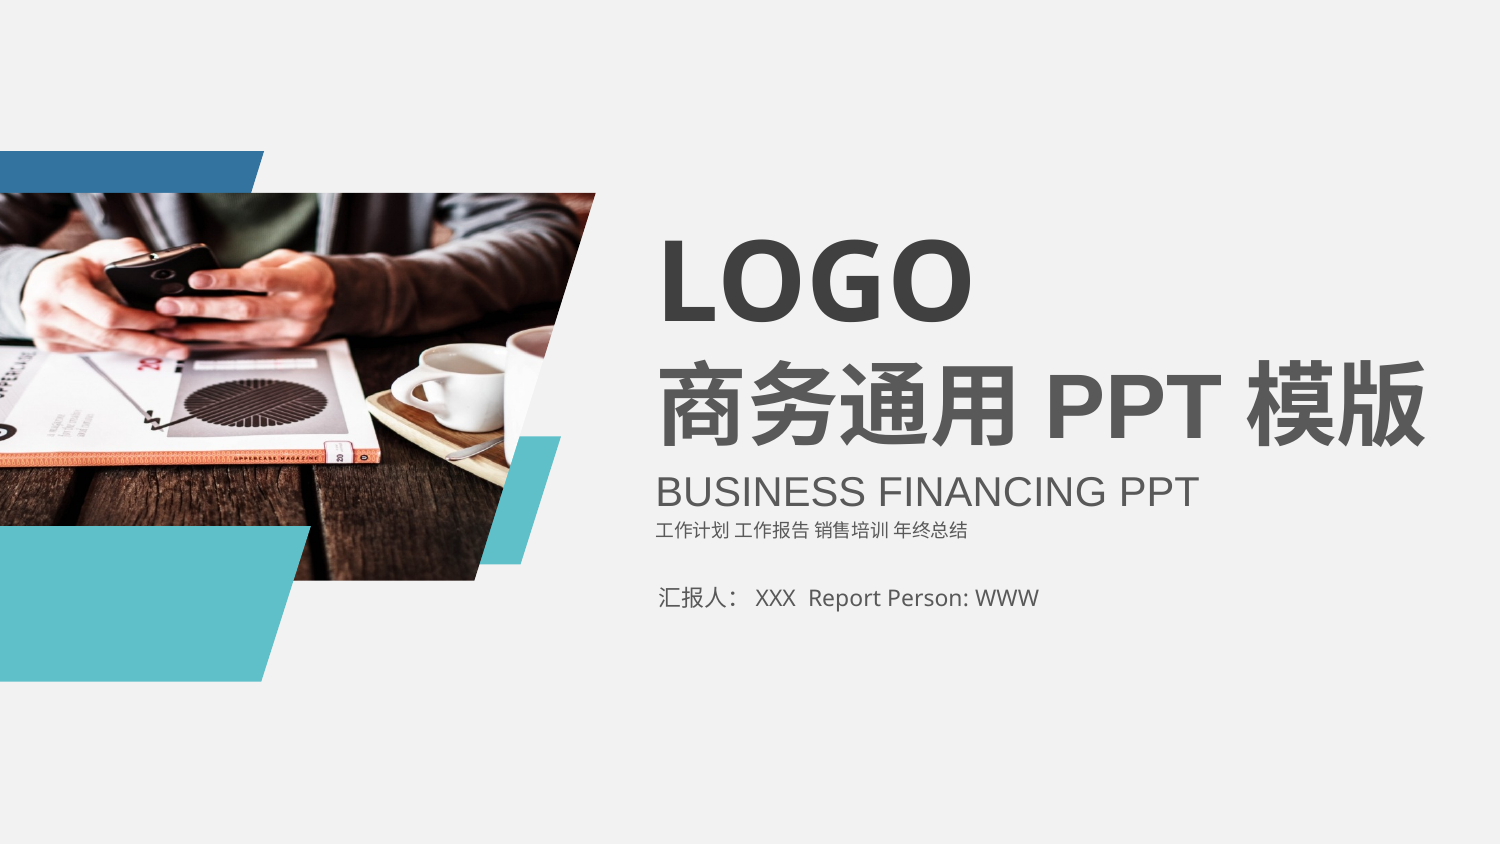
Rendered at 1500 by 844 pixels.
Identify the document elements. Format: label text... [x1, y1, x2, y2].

text_box [480, 436, 561, 565]
text_box 汇报人：XXX Report Person: WWW [658, 583, 1211, 611]
text_box [0, 151, 265, 192]
text_box 商务通用PPT模版 [655, 346, 1500, 457]
text_box [0, 526, 311, 682]
text_box BUSINESS FINANCING PPT 工作计划 工作报告 销售培训 年终总结 [655, 464, 1370, 542]
text_box LOGO [655, 209, 1093, 345]
text_box [0, 192, 596, 581]
